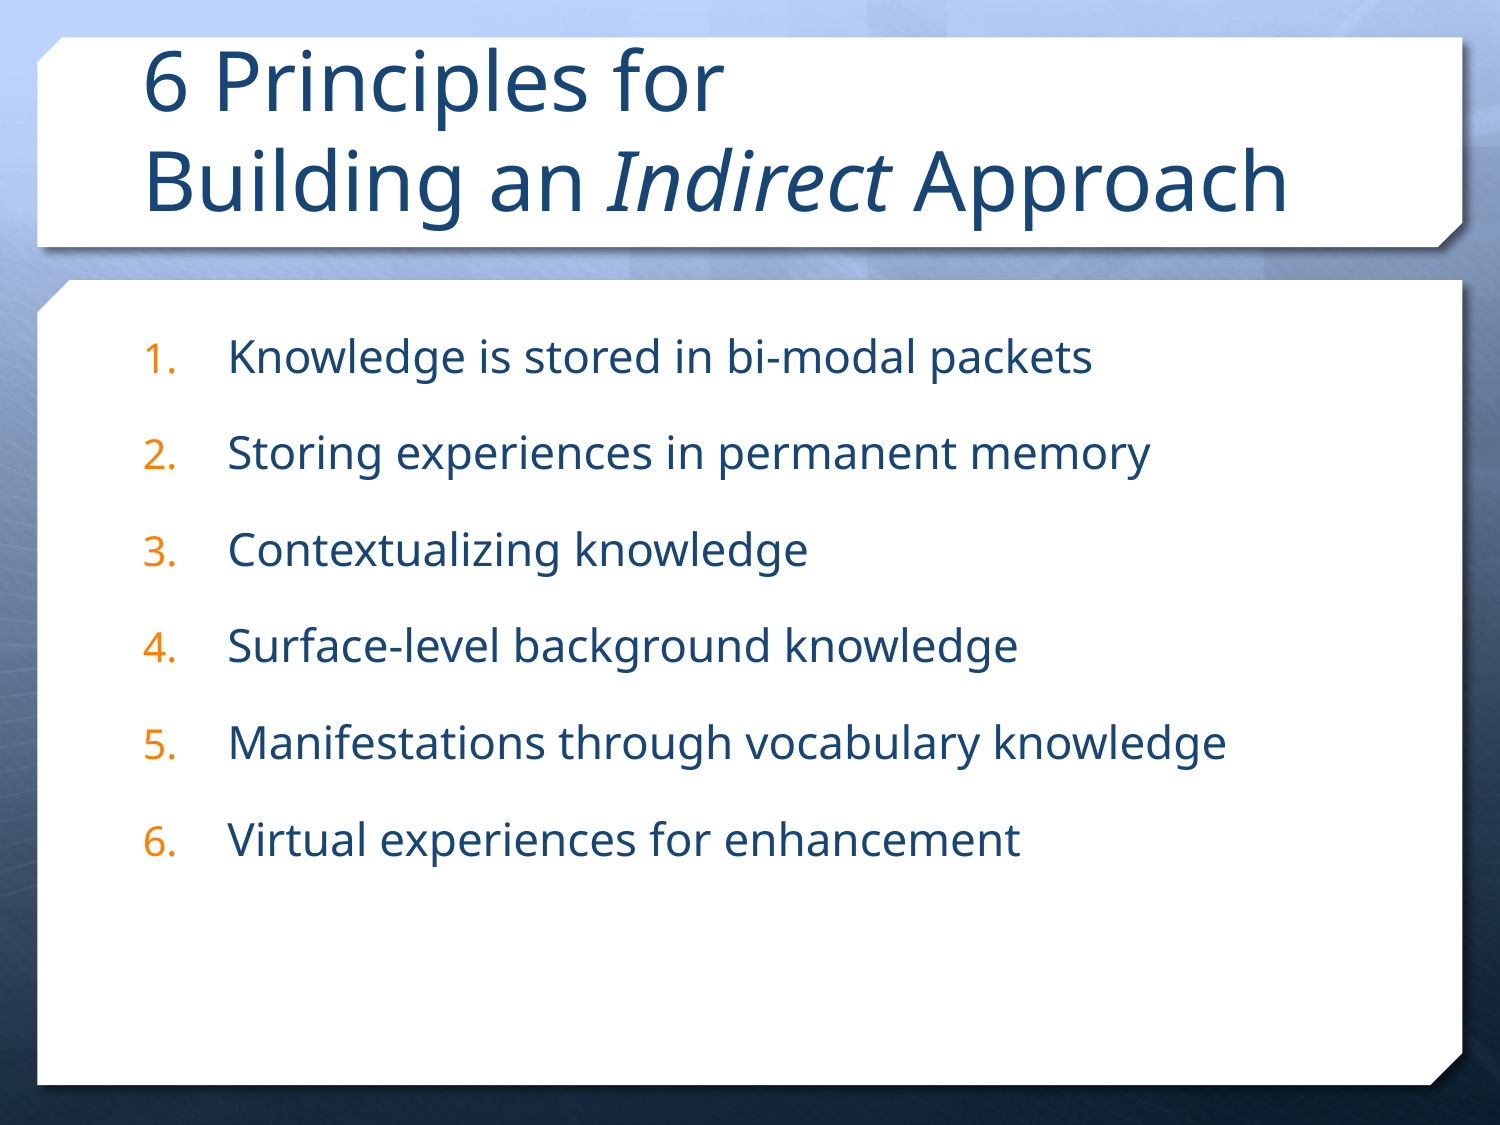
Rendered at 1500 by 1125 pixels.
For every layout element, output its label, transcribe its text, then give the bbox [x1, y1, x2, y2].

list Knowledge is stored in bi-modal packets Storing experiences in permanent memory Contextualizing knowledge Surface-level background knowledge Manifestations through vocabulary knowledge Virtual experiences for enhancement [127, 319, 1372, 978]
title 6 Principles for Building an Indirect Approach [127, 48, 1372, 236]
